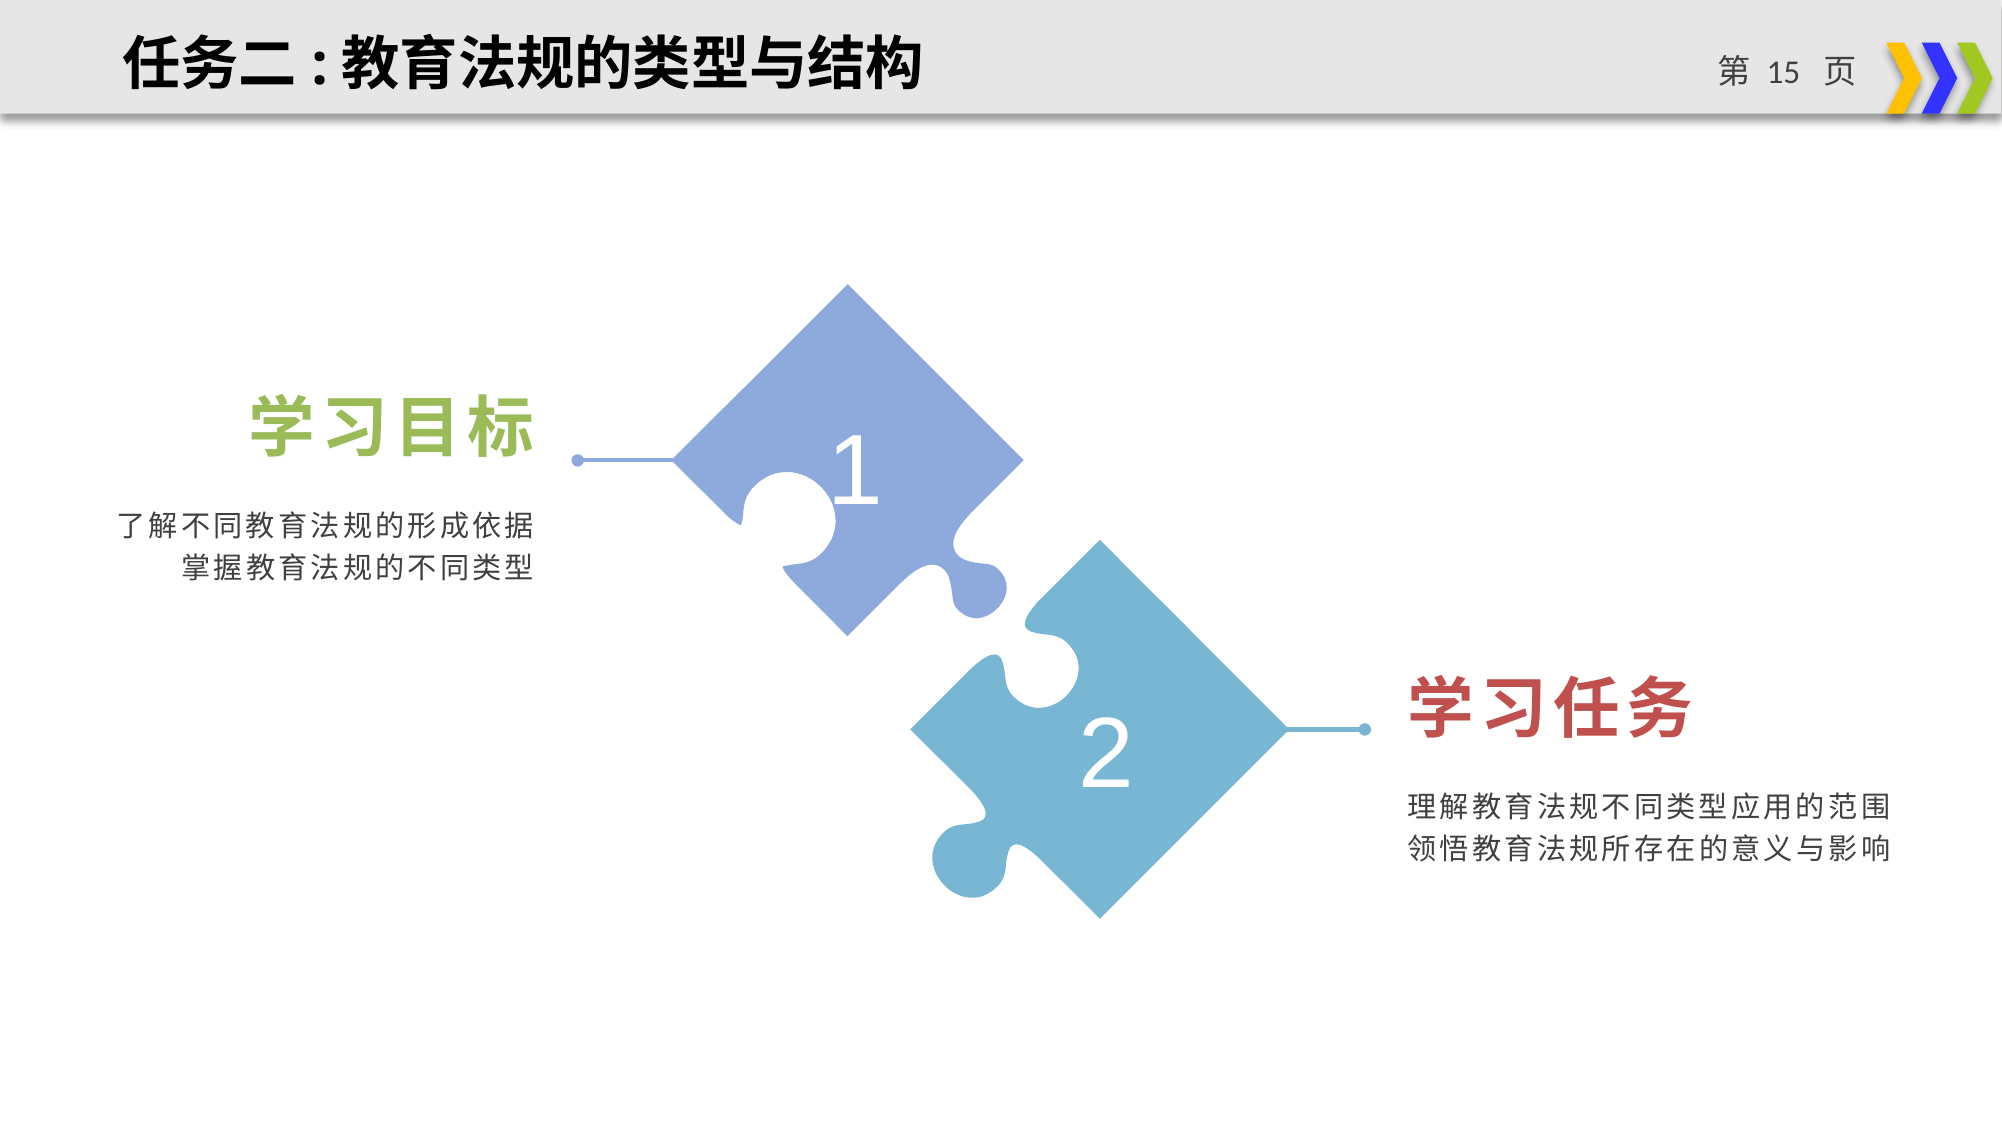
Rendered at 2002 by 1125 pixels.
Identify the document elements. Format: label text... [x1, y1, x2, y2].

text_box 1 [772, 368, 939, 536]
text_box 2 [1022, 652, 1190, 819]
text_box [910, 539, 1287, 919]
text_box 了解不同教育法规的形成依据 掌握教育法规的不同类型 [61, 472, 550, 612]
text_box 理解教育法规不同类型应用的范围 领悟教育法规所存在的意义与影响 [1392, 754, 1945, 893]
text_box 学习任务 [1392, 649, 1881, 746]
text_box [782, 375, 1024, 637]
text_box 学习目标 [61, 368, 550, 465]
text_box 任务二:教育法规的类型与结构 [67, 19, 1008, 104]
text_box [673, 284, 932, 526]
